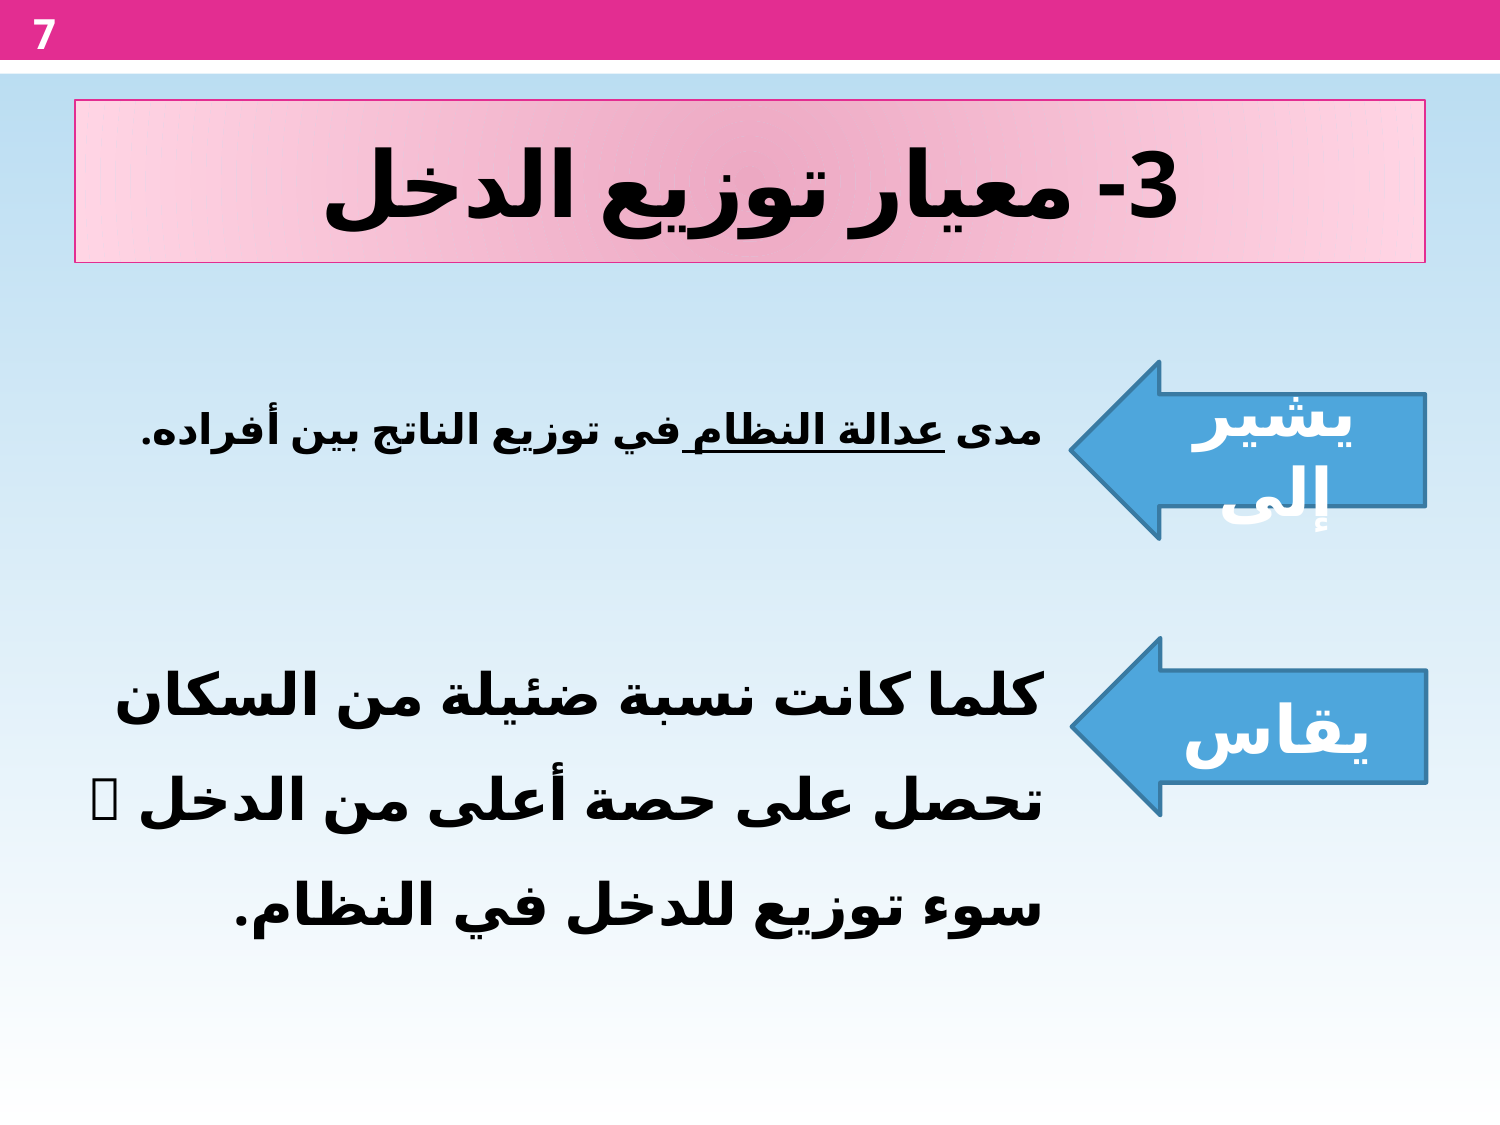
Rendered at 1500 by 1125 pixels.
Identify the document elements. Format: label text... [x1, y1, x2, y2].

text_box 7 [11, 0, 71, 65]
text_box يشير إلى [1068, 359, 1428, 541]
list مدى عدالة النظام في توزيع الناتج بين أفراده. [75, 369, 1059, 531]
text_box كلما كانت نسبة ضئيلة من السكان تحصل على حصة أعلى من الدخل  سوء توزيع للدخل في النظام. [41, 614, 1061, 913]
text_box يقاس [1069, 636, 1429, 818]
text_box 3- معيار توزيع الدخل [74, 99, 1426, 263]
